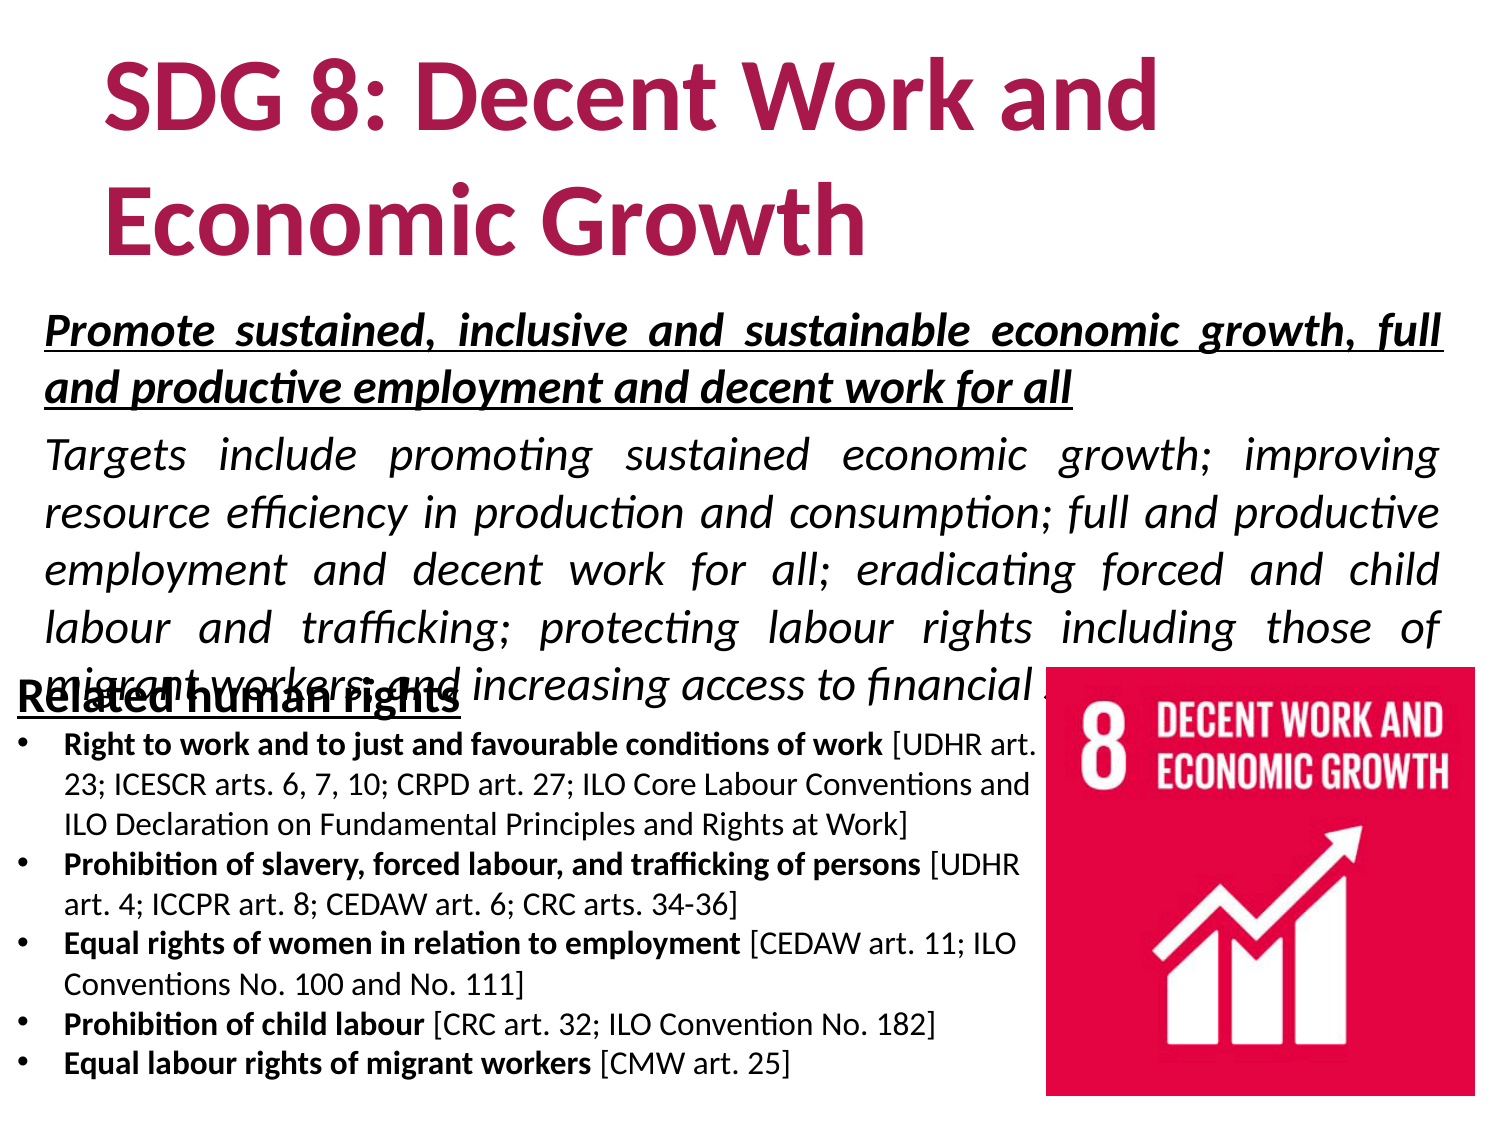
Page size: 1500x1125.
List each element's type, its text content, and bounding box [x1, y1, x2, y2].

picture [1046, 666, 1475, 1096]
text_box Related human rights Right to work and to just and favourable conditions of work [UDHR art. 23; ICESCR arts. 6, 7, 10; CRPD art. 27; ILO Core Labour Conventions and ILO Declaration on Fundamental Principles and Rights at Work] Prohibition of slavery, forced labour, and trafficking of persons [UDHR art. 4; ICCPR art. 8; CEDAW art. 6; CRC arts. 34-36] Equal rights of women in relation to employment [CEDAW art. 11; ILO Conventions No. 100 and No. 111] Prohibition of child labour [CRC art. 32; ILO Convention No. 182] Equal labour rights of migrant workers [CMW art. 25] [2, 654, 1054, 1089]
title SDG 8: Decent Work and Economic Growth [88, 30, 1424, 273]
subtitle Promote sustained, inclusive and sustainable economic growth, full and productive employment and decent work for all Targets include promoting sustained economic growth; improving resource efficiency in production and consumption; full and productive employment and decent work for all; eradicating forced and child labour and trafficking; protecting labour rights including those of migrant workers; and increasing access to financial services. [29, 290, 1459, 665]
